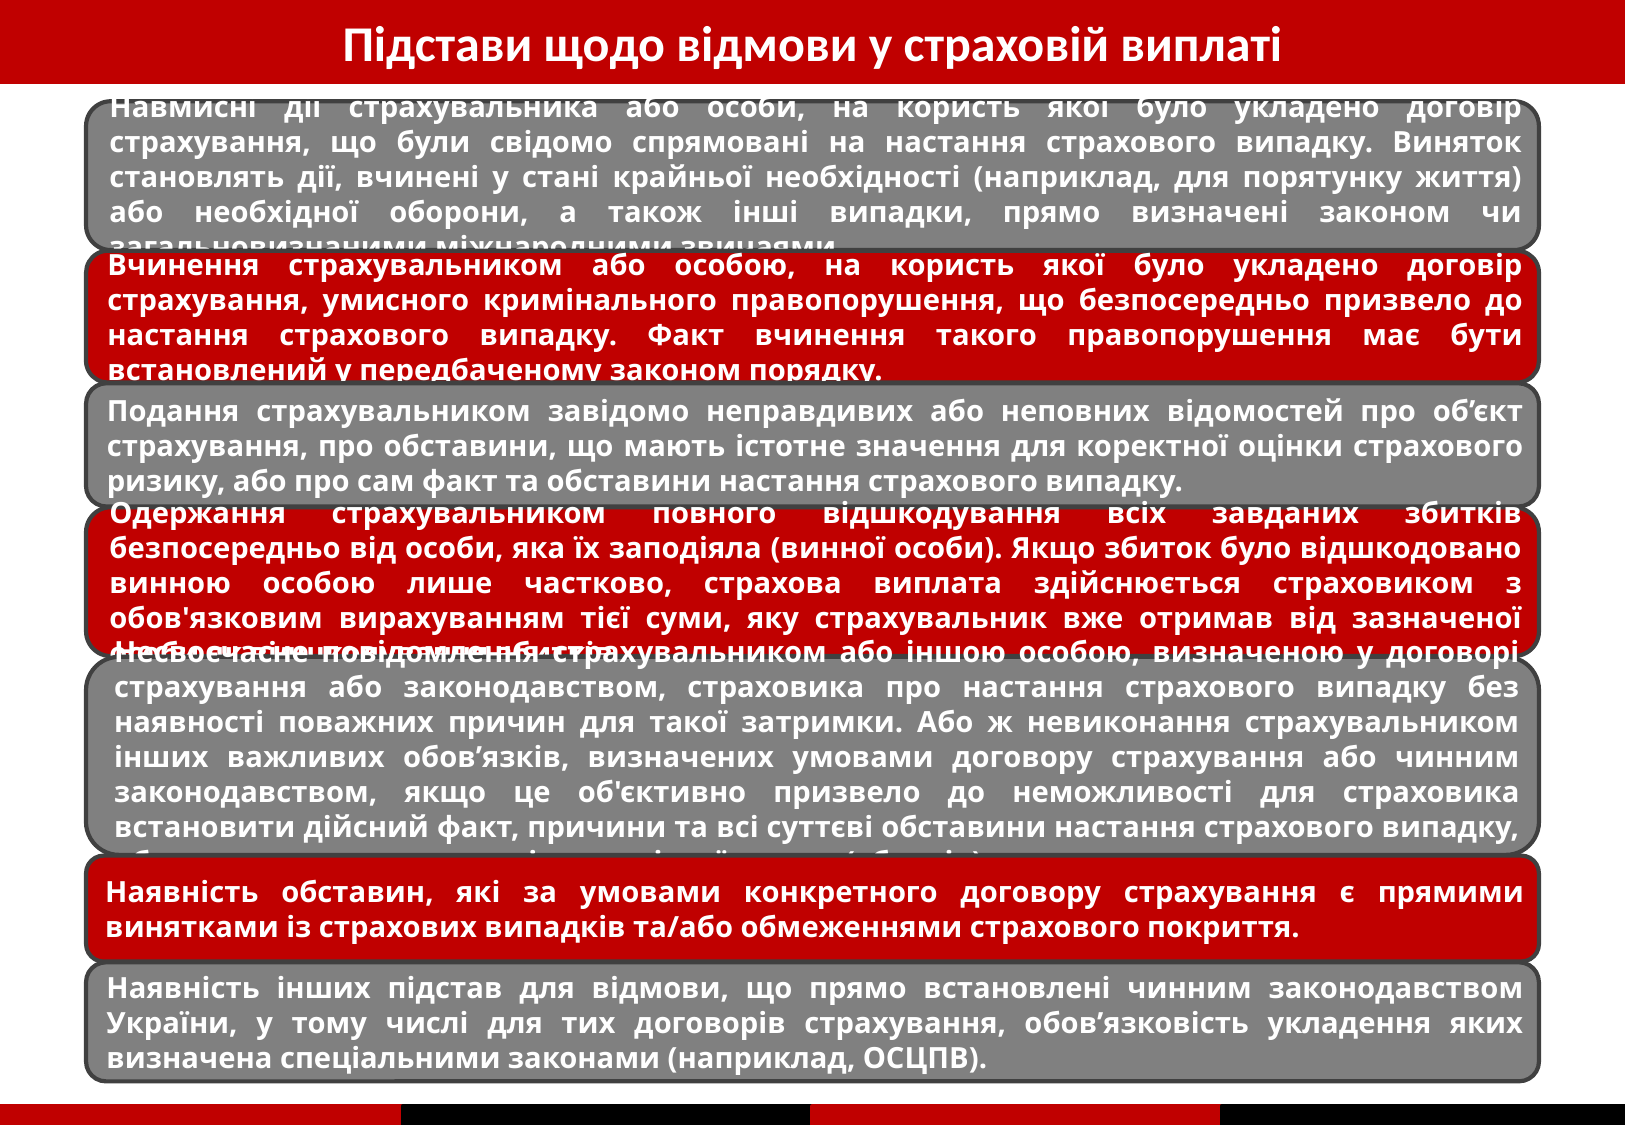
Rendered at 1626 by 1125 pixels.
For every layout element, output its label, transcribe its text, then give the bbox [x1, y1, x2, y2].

text_box Підстави щодо відмови у страховій виплаті [0, 0, 1625, 84]
text_box [1220, 1104, 1625, 1125]
text_box [0, 1104, 401, 1125]
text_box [85, 100, 1540, 1082]
text_box [401, 1104, 810, 1125]
text_box [810, 1104, 1220, 1125]
